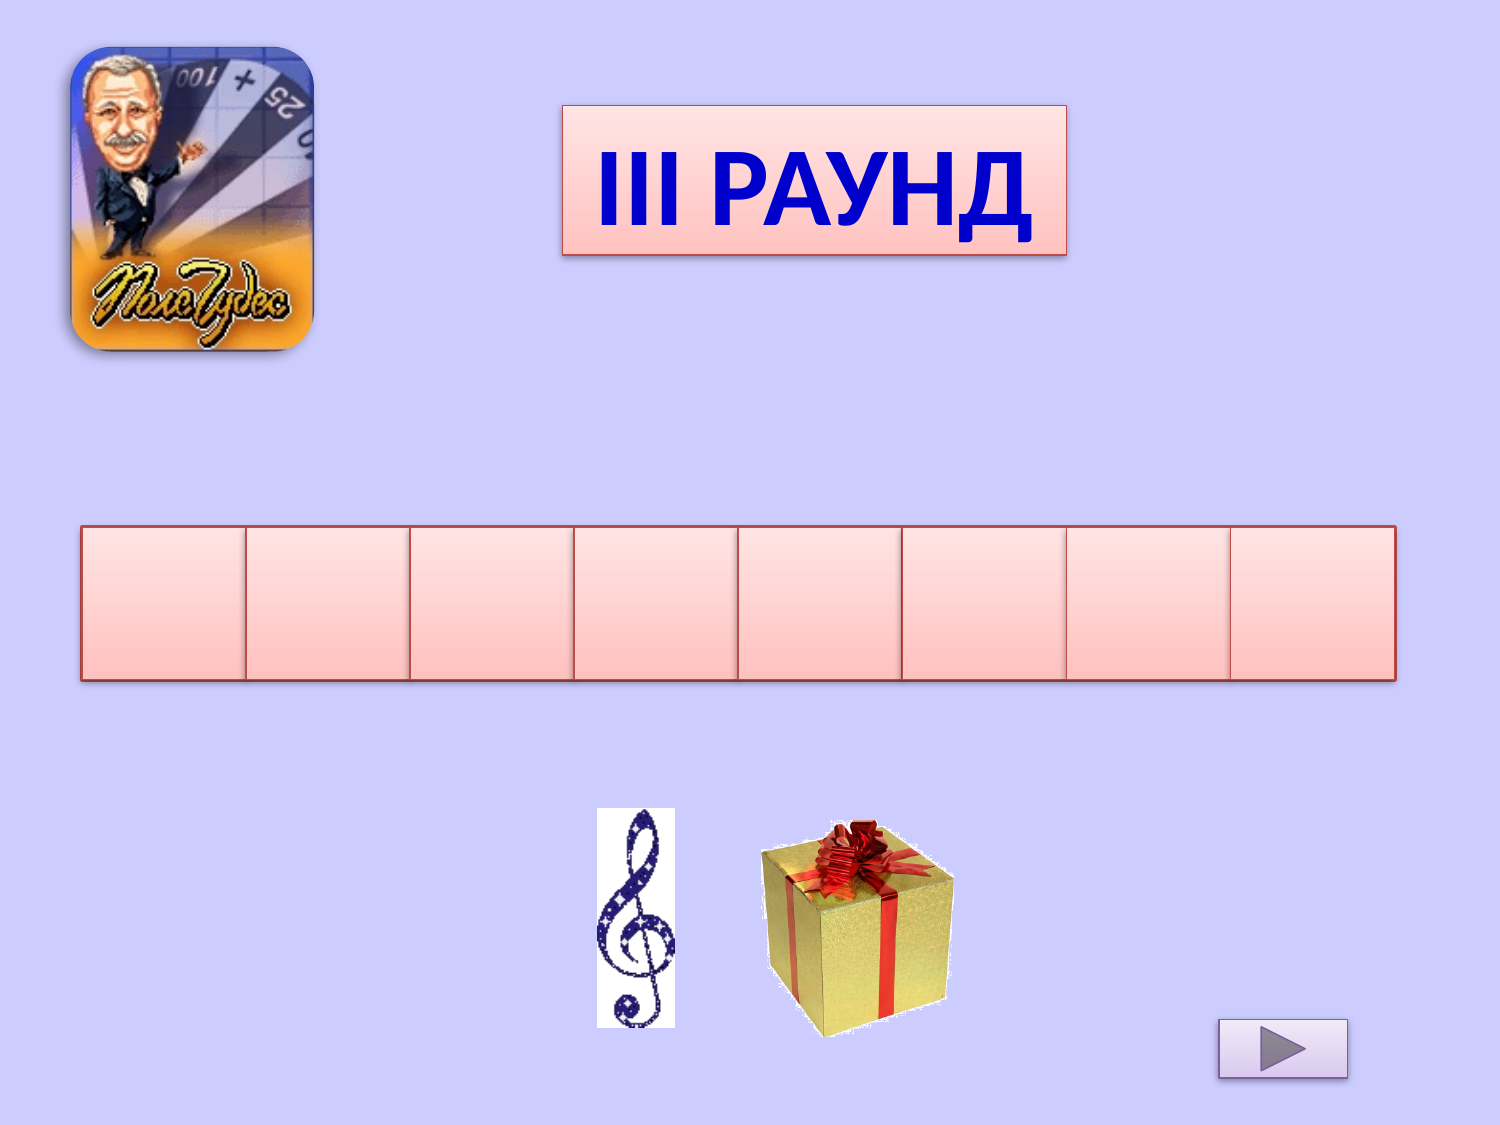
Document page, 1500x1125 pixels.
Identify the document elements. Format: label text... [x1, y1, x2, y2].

text_box [1218, 1019, 1348, 1079]
picture [70, 46, 315, 352]
picture [597, 808, 675, 1028]
picture [761, 820, 954, 1037]
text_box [81, 527, 1395, 680]
text_box III РАУНД [562, 105, 1067, 256]
